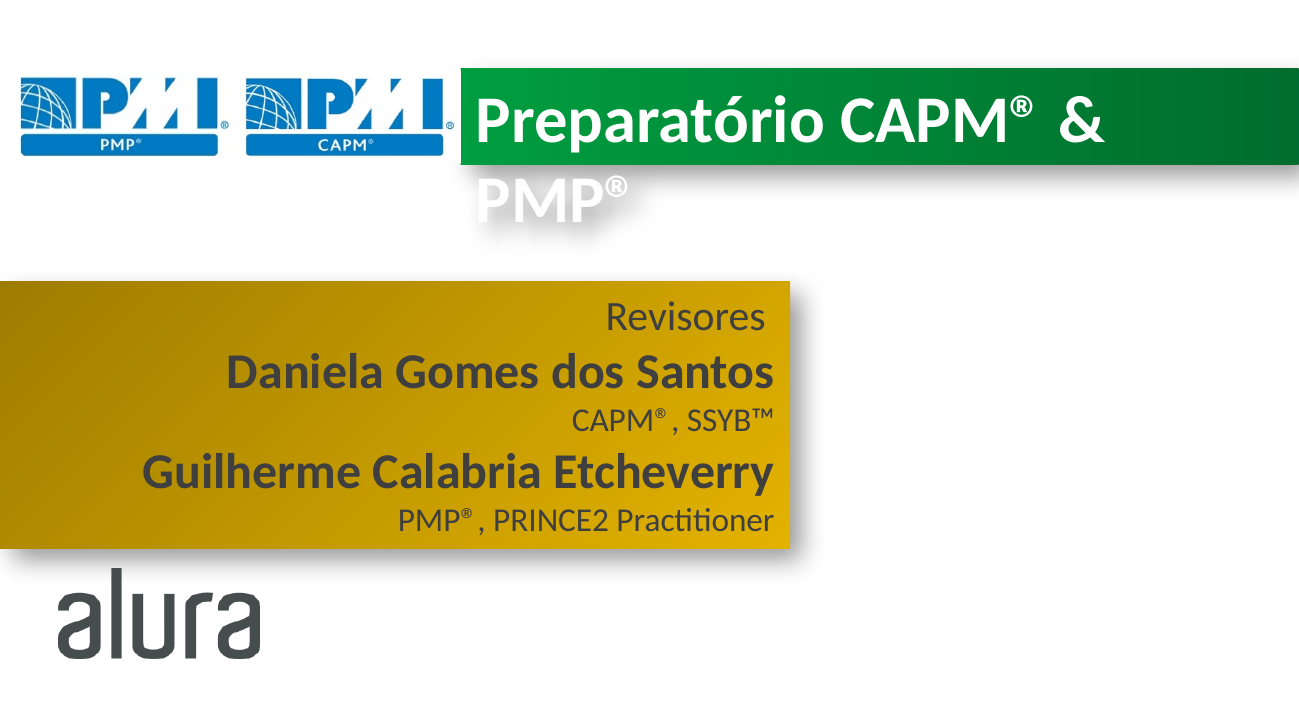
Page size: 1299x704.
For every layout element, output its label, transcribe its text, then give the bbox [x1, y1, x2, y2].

text_box Revisores Daniela Gomes dos Santos CAPM®, SSYB™ Guilherme Calabria Etcheverry PMP®, PRINCE2 Practitioner [0, 281, 791, 549]
text_box Preparatório CAPM® & PMP® [462, 68, 1299, 165]
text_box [12, 68, 462, 164]
picture [58, 568, 260, 660]
